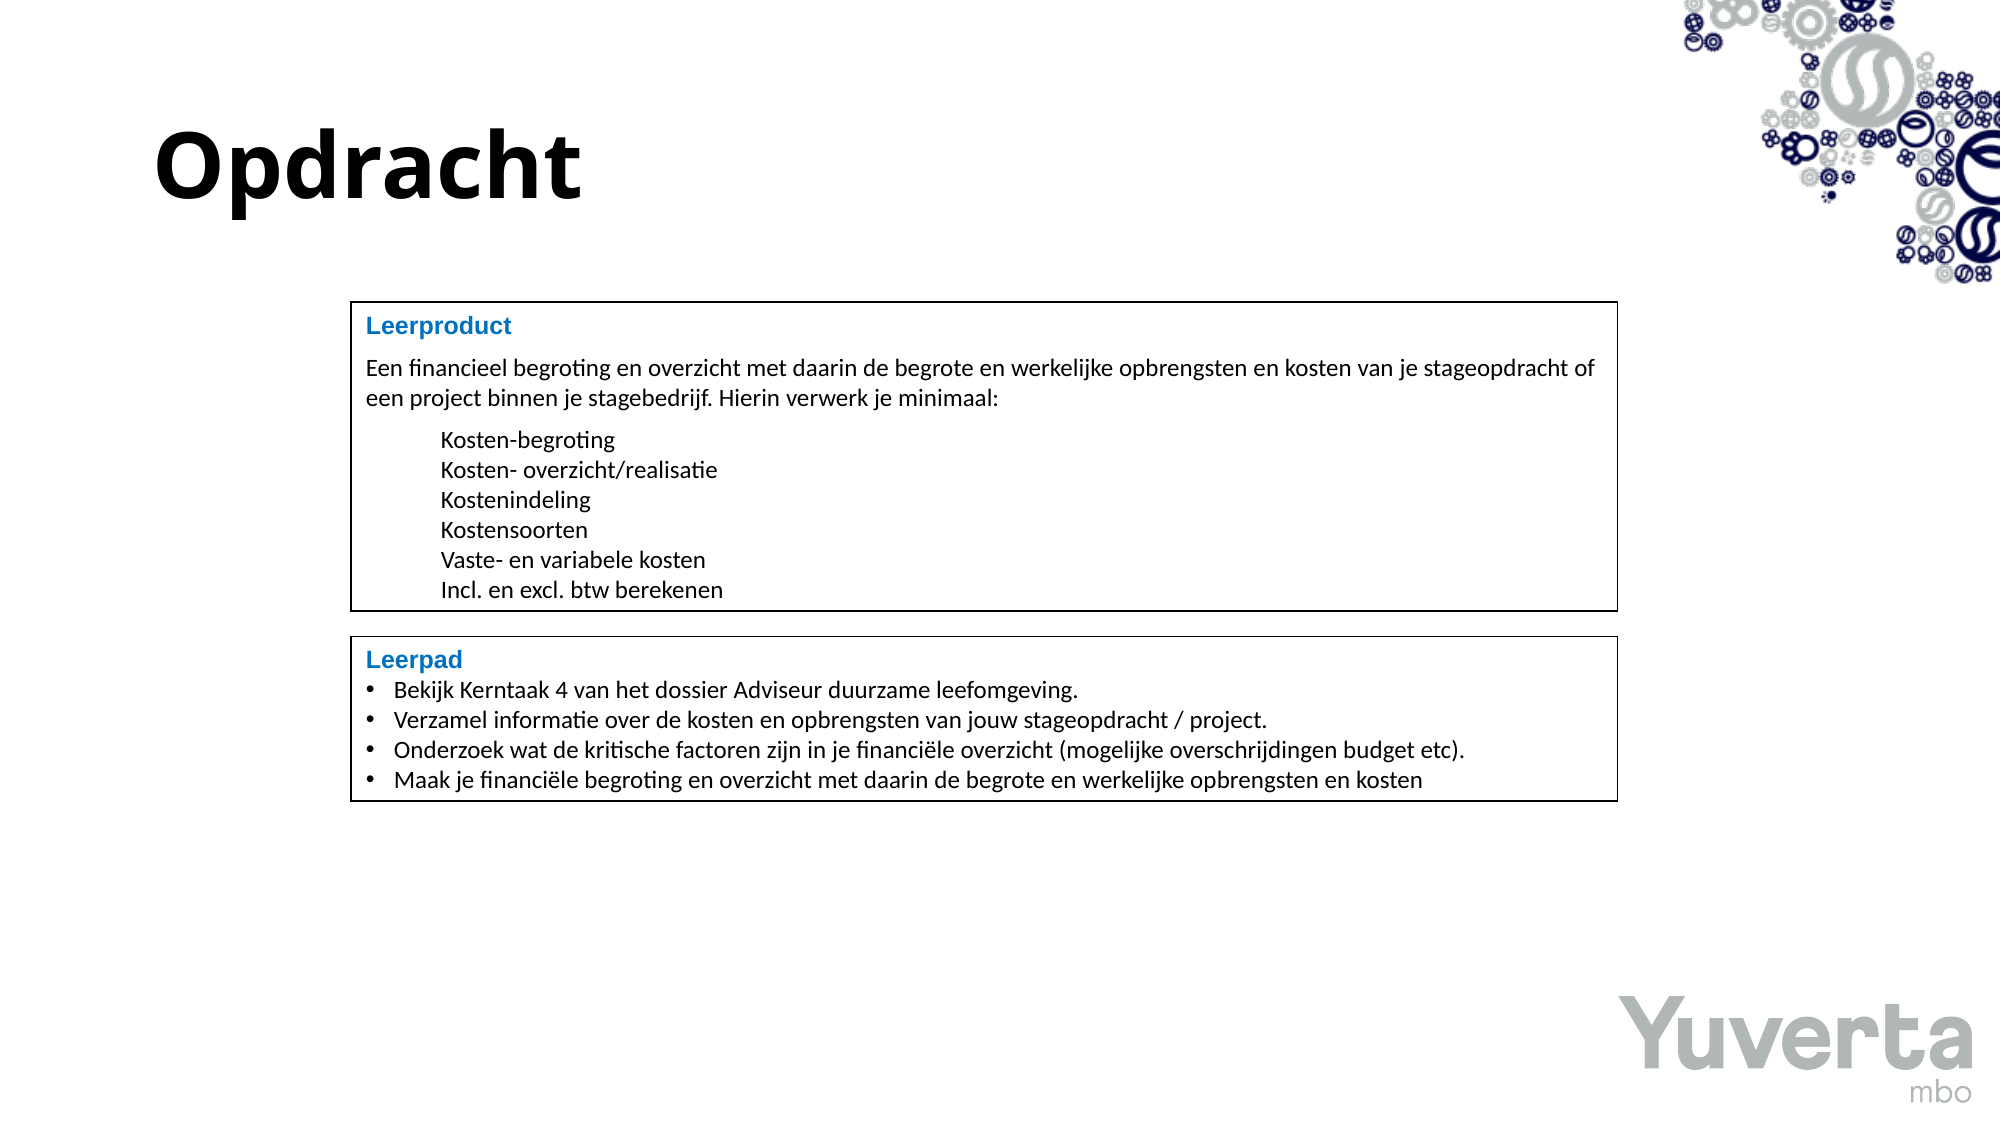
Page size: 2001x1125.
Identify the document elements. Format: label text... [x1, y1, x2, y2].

picture [0, 0, 2000, 1125]
text_box Leerpad Bekijk Kerntaak 4 van het dossier Adviseur duurzame leefomgeving. Verzamel informatie over de kosten en opbrengsten van jouw stageopdracht / project. Onderzoek wat de kritische factoren zijn in je financiële overzicht (mogelijke overschrijdingen budget etc). Maak je financiële begroting en overzicht met daarin de begrote en werkelijke opbrengsten en kosten [351, 636, 1618, 801]
title Opdracht [137, 59, 1863, 278]
text_box Leerproduct Een financieel begroting en overzicht met daarin de begrote en werkelijke opbrengsten en kosten van je stageopdracht of een project binnen je stagebedrijf. Hierin verwerk je minimaal: Kosten-begroting Kosten- overzicht/realisatie Kostenindeling Kostensoorten Vaste- en variabele kosten Incl. en excl. btw berekenen [351, 301, 1618, 611]
